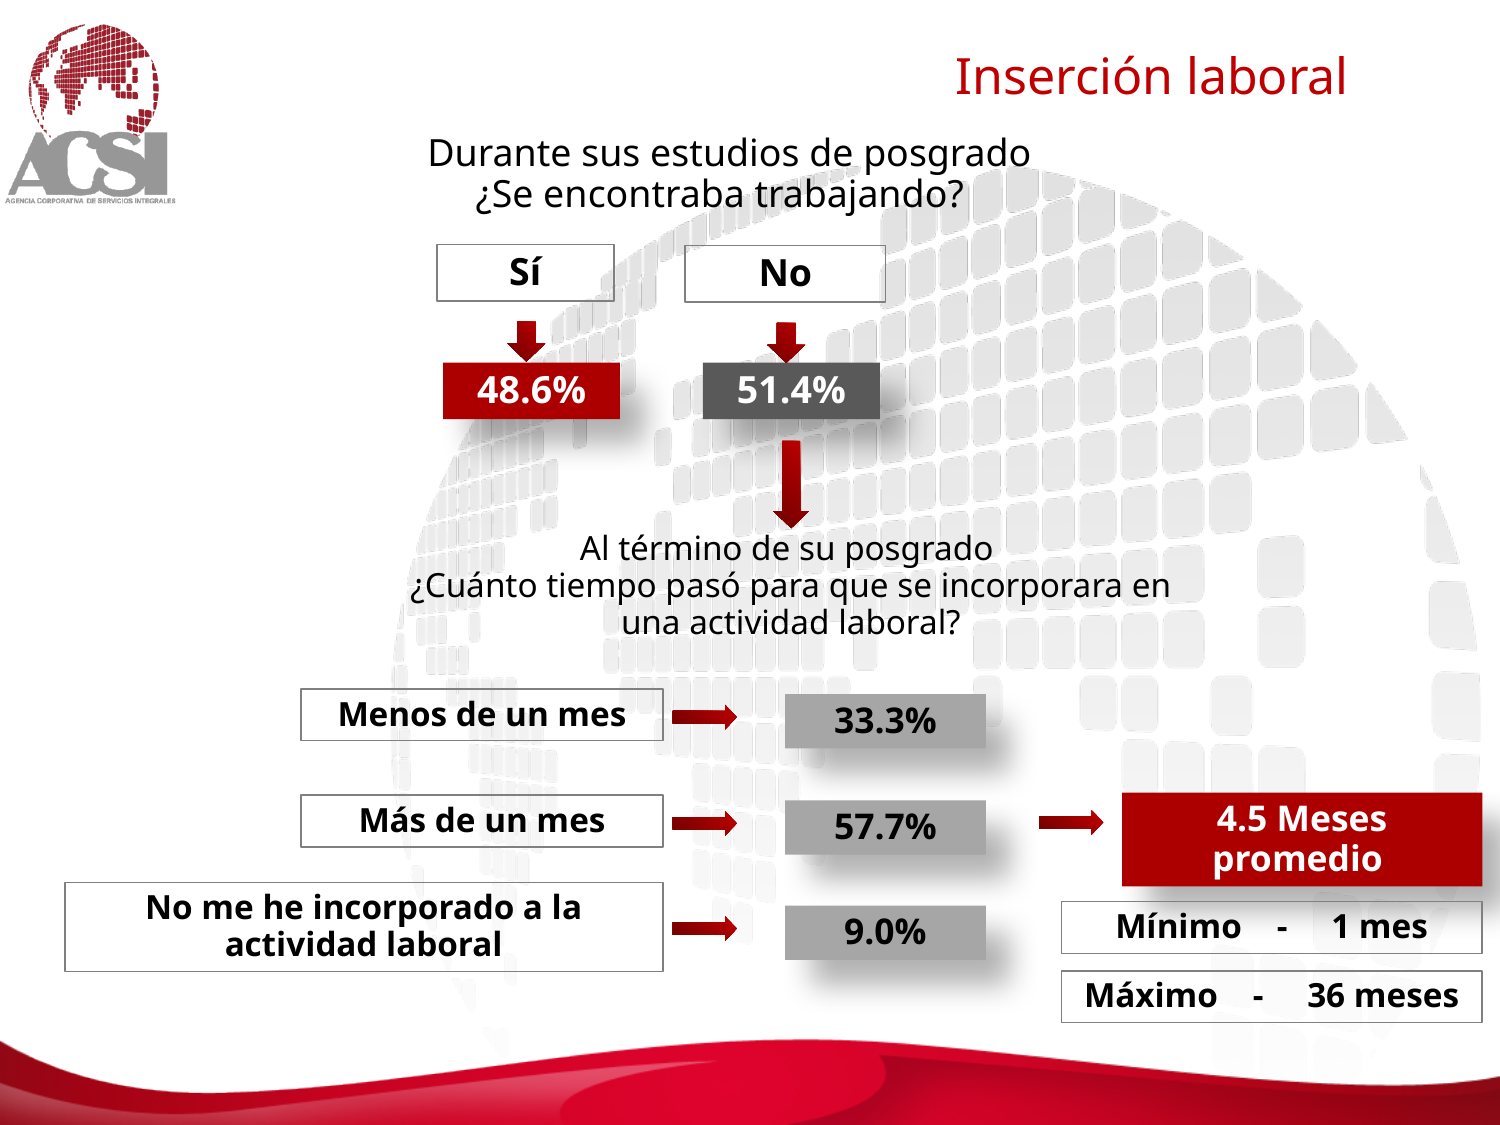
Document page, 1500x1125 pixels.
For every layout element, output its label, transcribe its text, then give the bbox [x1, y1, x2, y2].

text_box [767, 322, 806, 363]
text_box 51.4% [702, 362, 880, 420]
picture [0, 149, 1500, 1125]
text_box [672, 704, 737, 730]
text_box 48.6% [443, 362, 620, 420]
text_box Máximo - 36 meses [1061, 970, 1483, 1023]
text_box [1039, 810, 1104, 835]
picture [0, 19, 182, 125]
text_box No me he incorporado a la actividad laboral [64, 882, 664, 972]
text_box No [684, 245, 886, 303]
text_box Inserción laboral [696, 42, 1500, 114]
text_box [672, 916, 737, 941]
text_box 4.5 Meses promedio [1122, 792, 1483, 887]
text_box 33.3% [785, 694, 986, 749]
text_box Mínimo - 1 mes [1061, 901, 1483, 954]
text_box [672, 811, 737, 836]
text_box Al término de su posgrado ¿Cuánto tiempo pasó para que se incorporara en una actividad laboral? [383, 523, 1199, 650]
text_box Sí [436, 244, 614, 301]
text_box 9.0% [785, 905, 986, 960]
text_box Más de un mes [301, 795, 664, 847]
text_box Durante sus estudios de posgrado ¿Se encontraba trabajando? [0, 125, 1470, 224]
text_box 57.7% [785, 800, 986, 855]
text_box [507, 321, 546, 362]
text_box Menos de un mes [301, 688, 664, 741]
text_box [773, 440, 809, 523]
